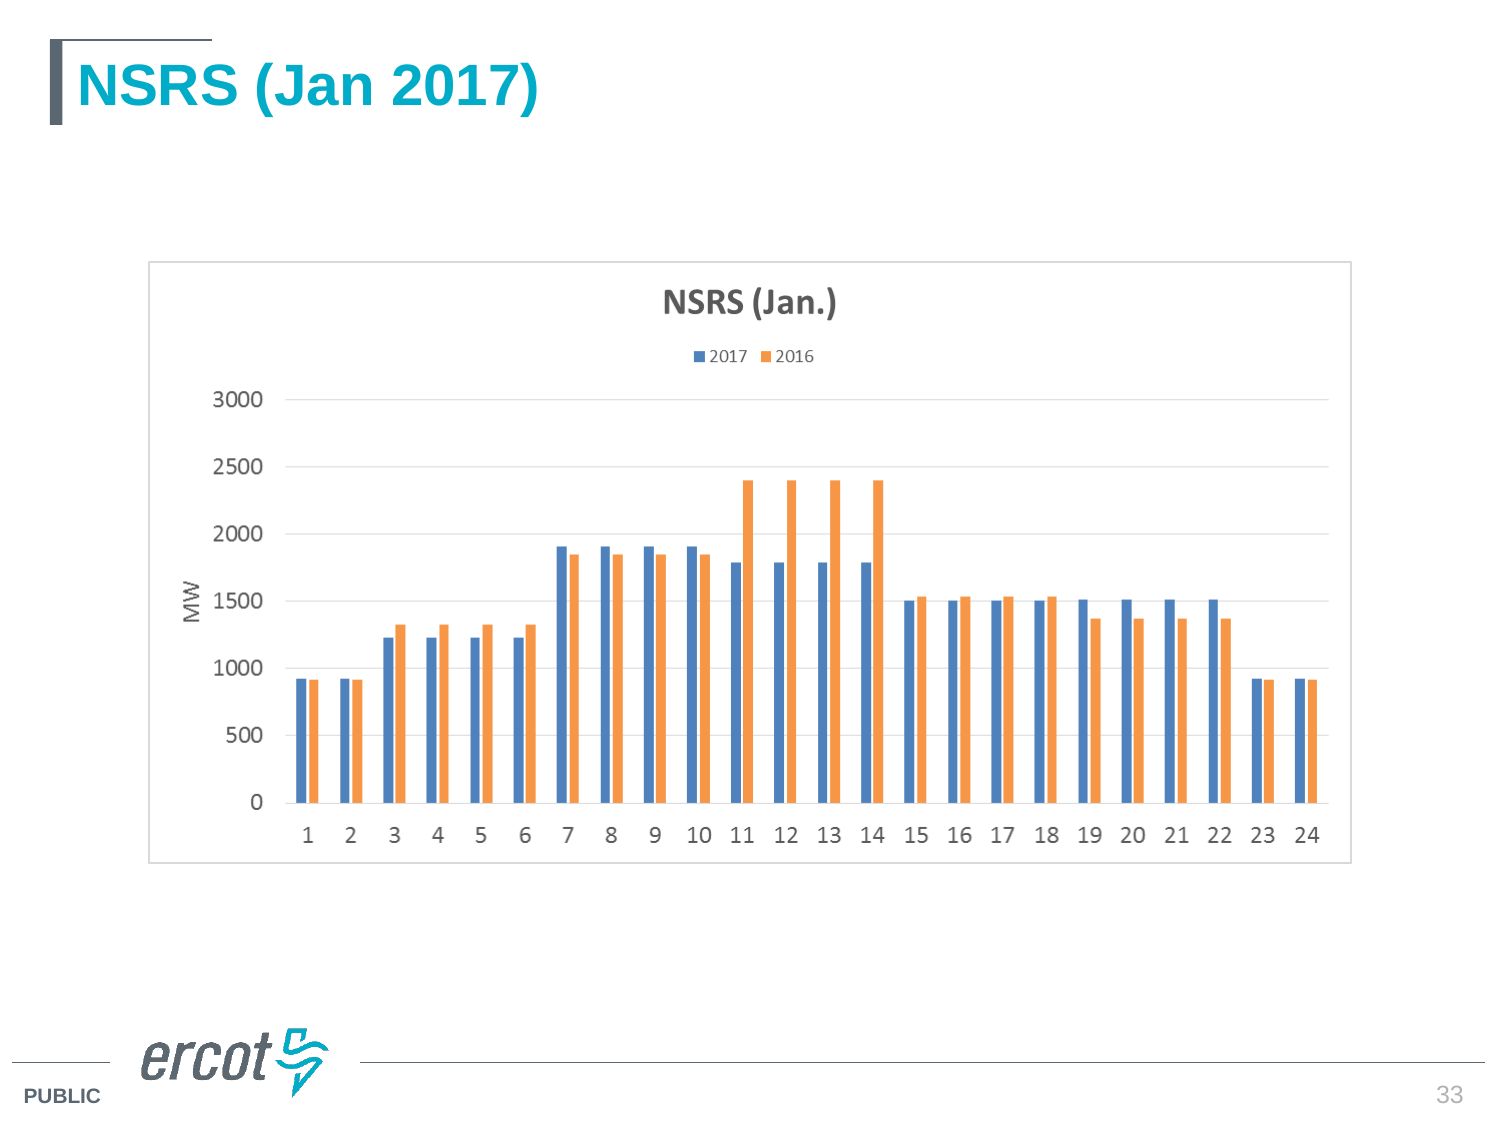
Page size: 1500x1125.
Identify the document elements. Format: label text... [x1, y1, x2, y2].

title NSRS (Jan 2017) [62, 39, 1450, 228]
picture [137, 1024, 332, 1100]
slide_number 33 [1412, 1076, 1488, 1112]
picture [148, 261, 1352, 864]
